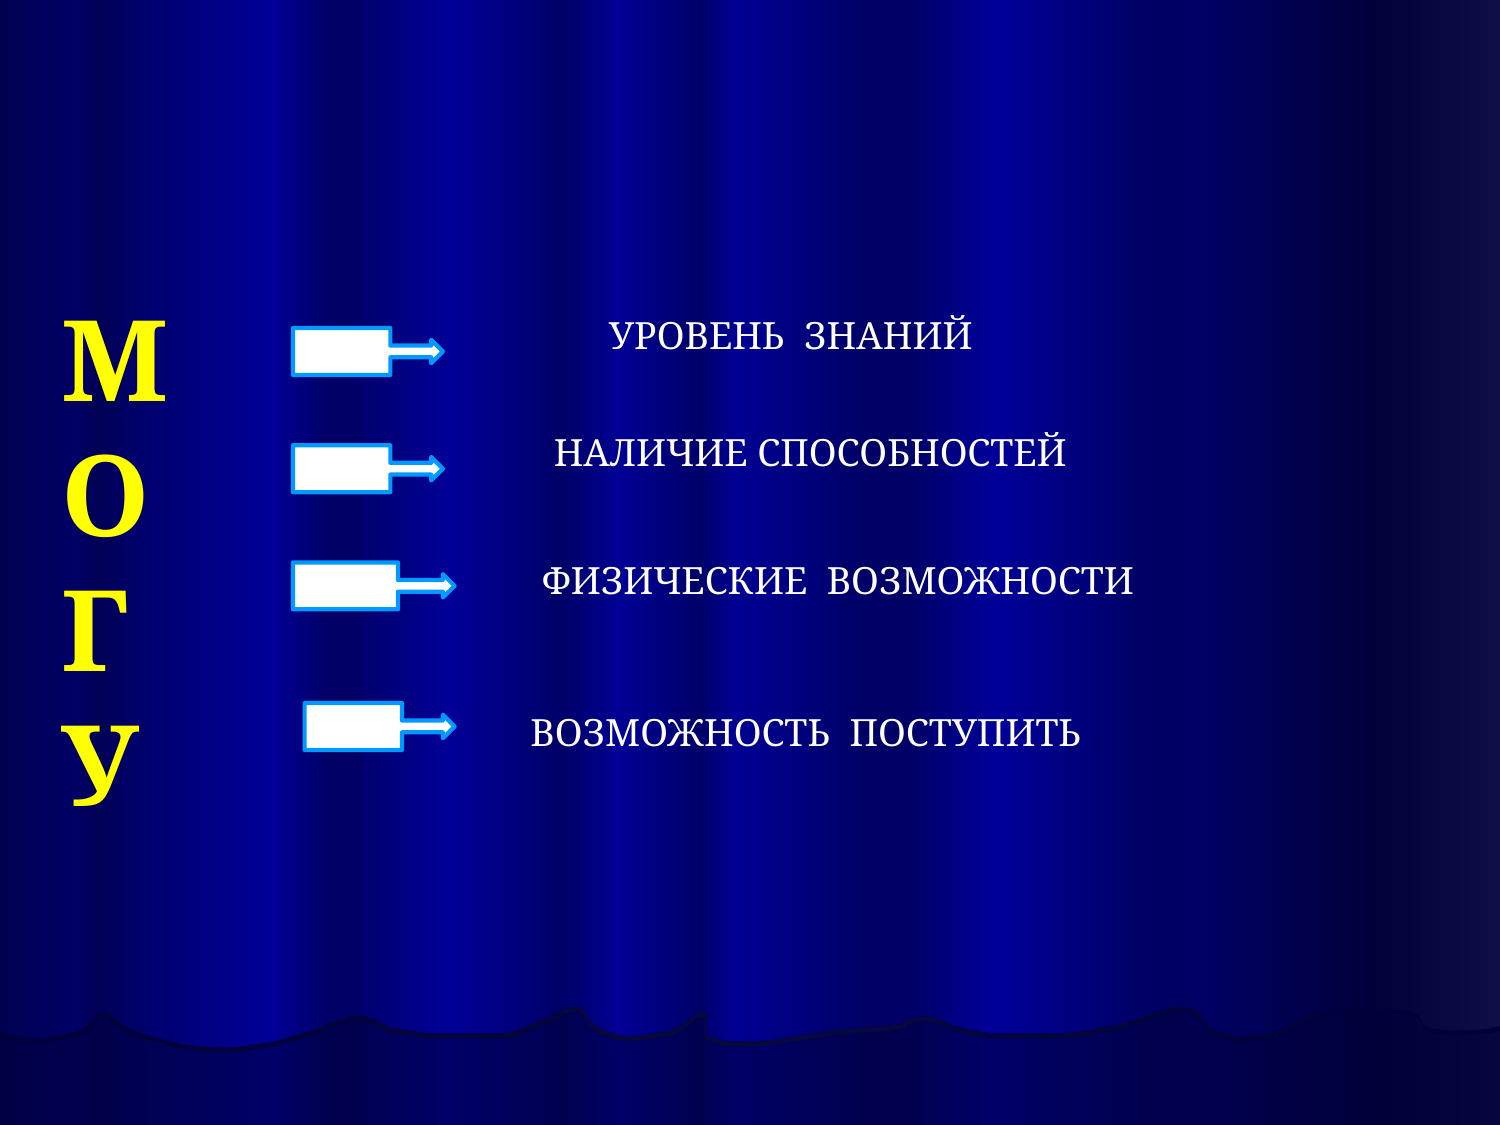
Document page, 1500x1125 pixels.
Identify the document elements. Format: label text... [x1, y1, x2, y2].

text_box ФИЗИЧЕСКИЕ ВОЗМОЖНОСТИ [527, 549, 1301, 609]
text_box ВОЗМОЖНОСТЬ ПОСТУПИТЬ [515, 701, 1122, 762]
text_box [290, 560, 457, 612]
text_box [290, 443, 446, 495]
text_box НАЛИЧИЕ СПОСОБНОСТЕЙ [539, 421, 1266, 482]
text_box МОГУ [46, 281, 200, 836]
text_box УРОВЕНЬ ЗНАНИЙ [550, 304, 1032, 365]
text_box [290, 325, 446, 378]
text_box [302, 700, 457, 753]
